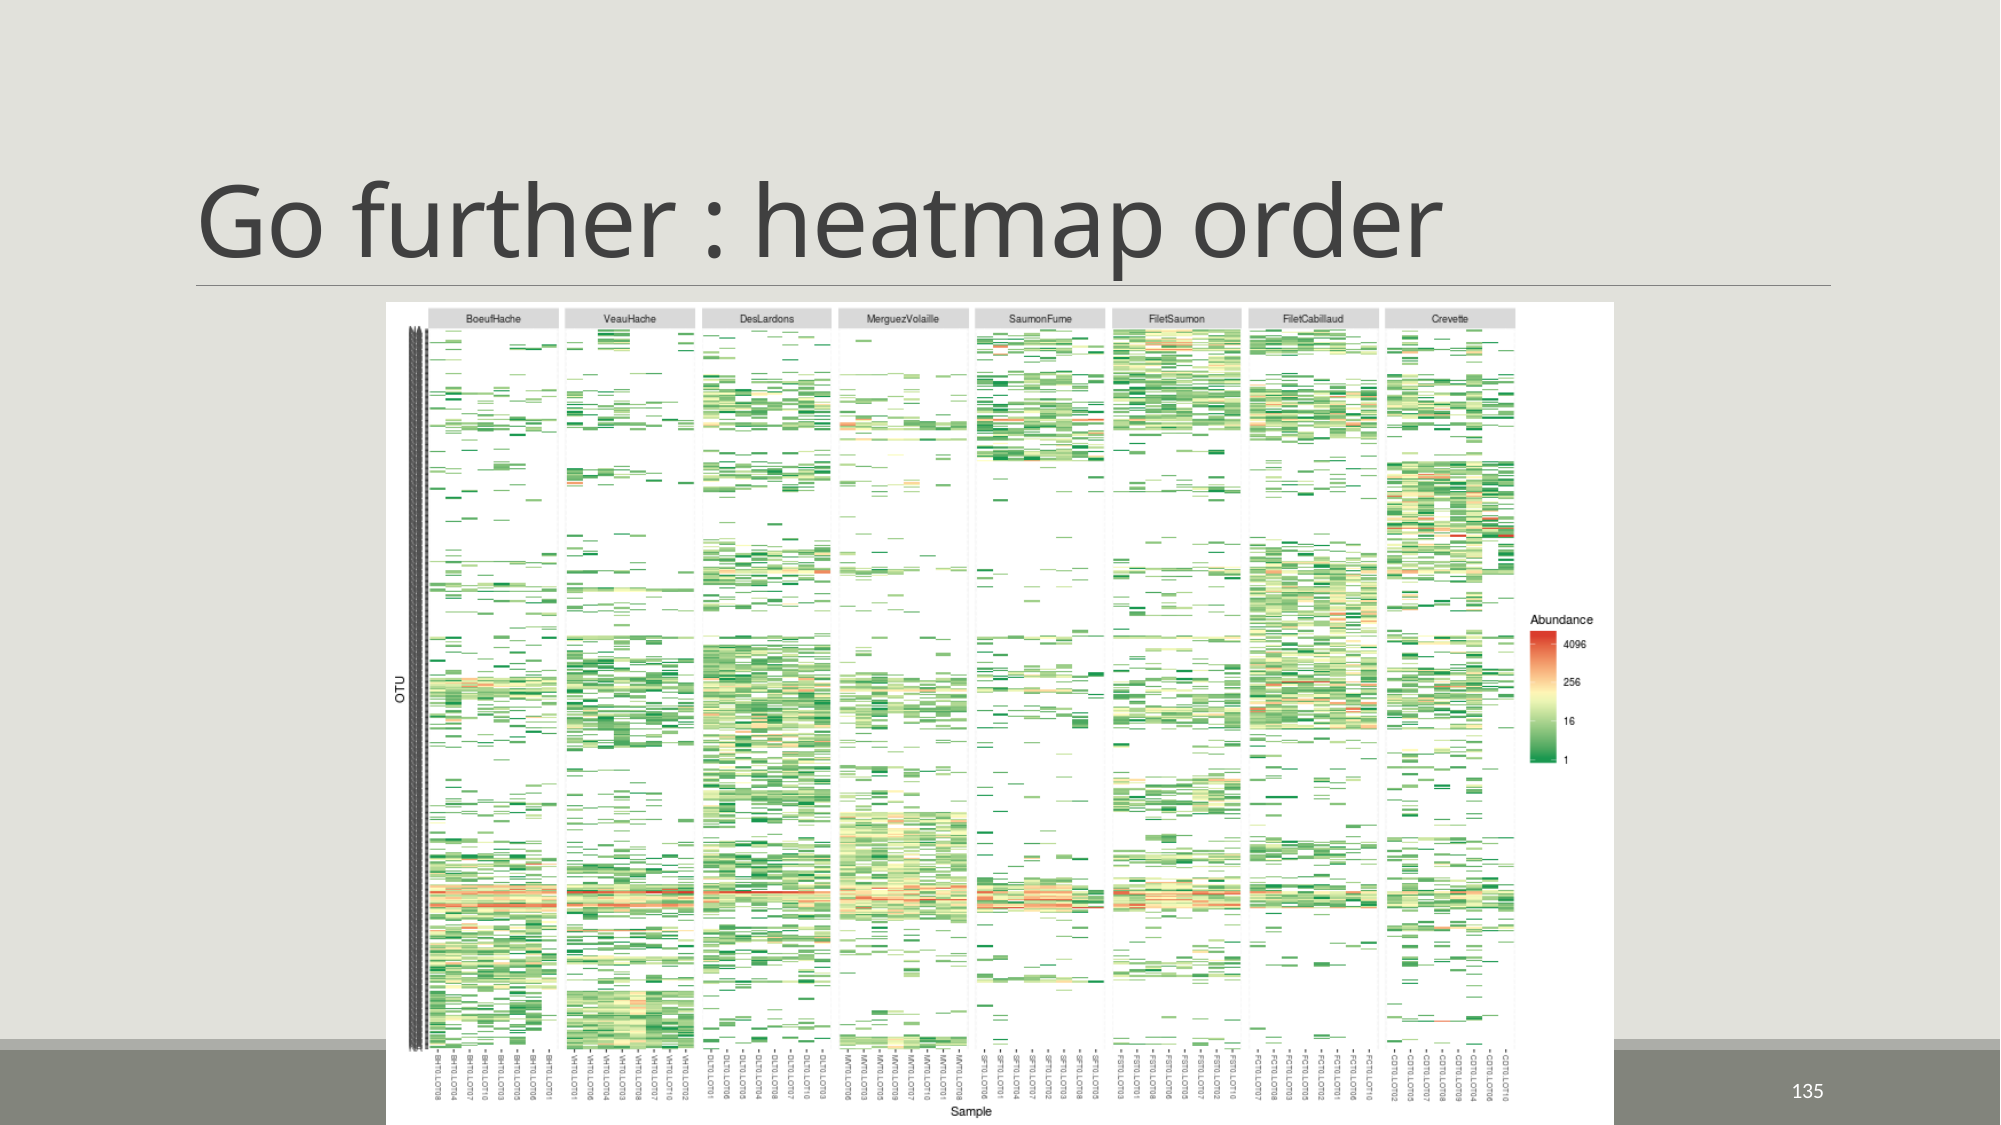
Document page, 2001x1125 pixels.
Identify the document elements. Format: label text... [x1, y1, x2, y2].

slide_number 135 [1624, 1059, 1840, 1120]
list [385, 302, 1615, 1125]
title Go further : heatmap order [180, 47, 1830, 285]
